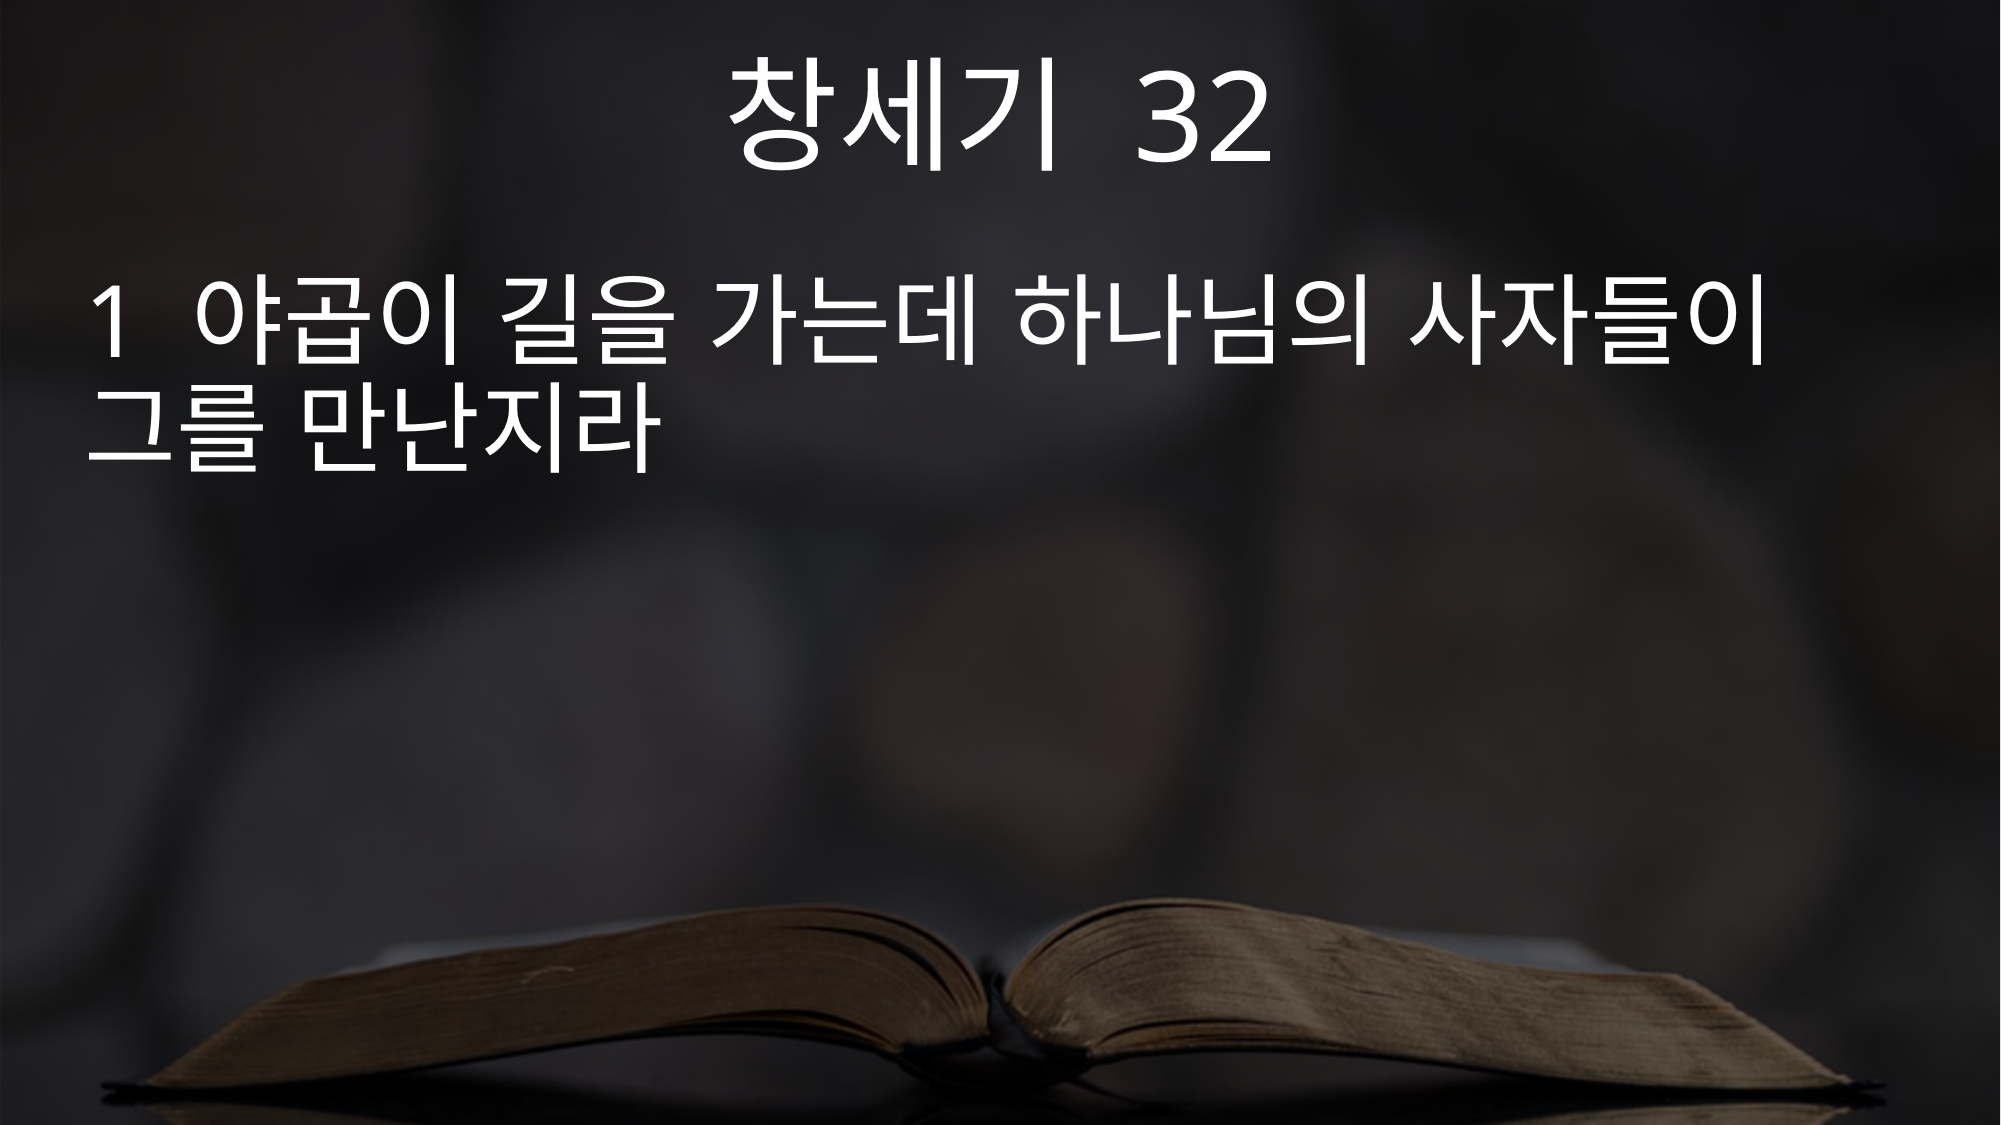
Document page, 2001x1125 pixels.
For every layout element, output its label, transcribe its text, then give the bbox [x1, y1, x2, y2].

list 1 야곱이 길을 가는데 하나님의 사자들이 그를 만난지라 [69, 263, 1953, 423]
picture [0, 0, 2001, 1125]
footer 창세기 32 [0, 32, 2000, 192]
